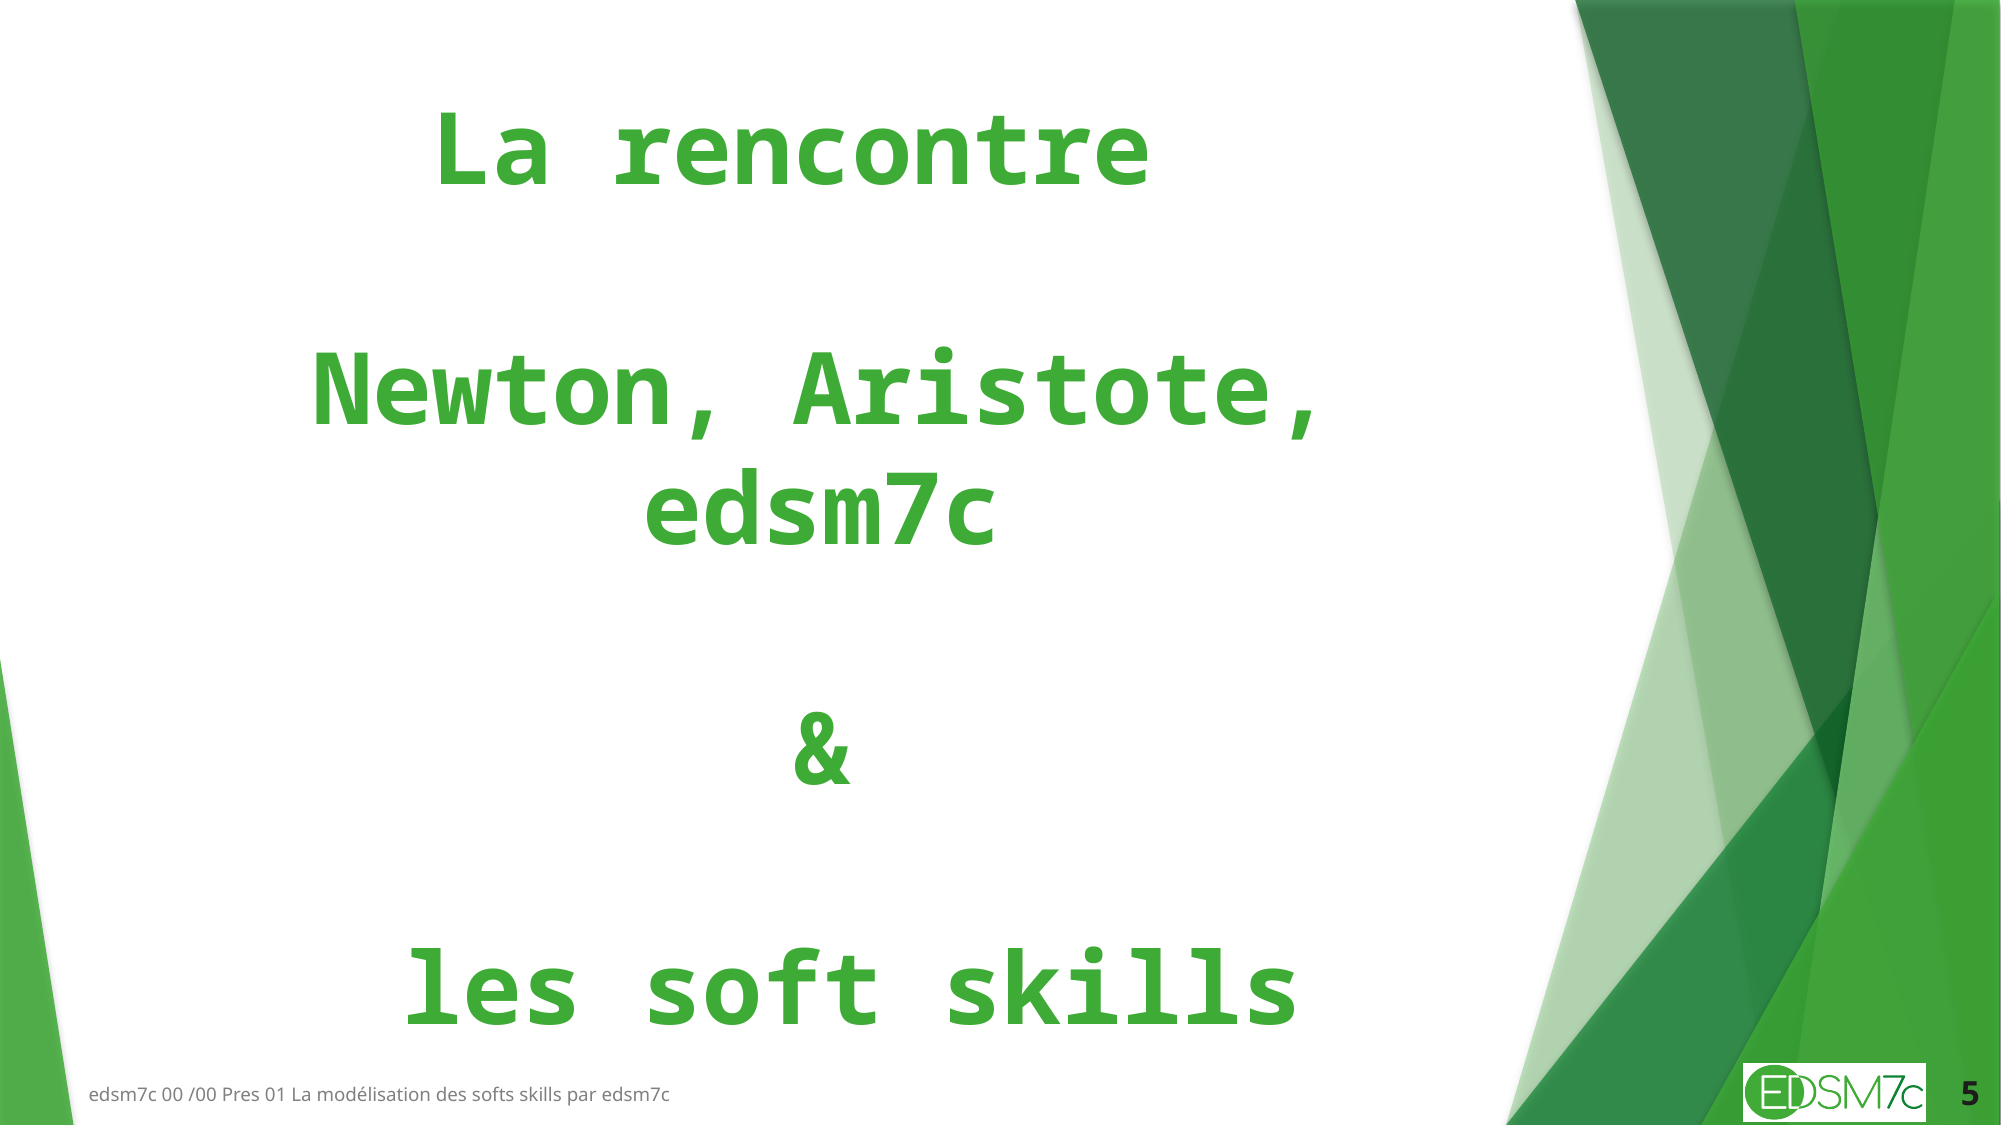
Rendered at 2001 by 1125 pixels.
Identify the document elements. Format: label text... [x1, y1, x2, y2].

picture [1742, 1061, 1927, 1123]
footer edsm7c 00 /00 Pres 01 La modélisation des softs skills par edsm7c [73, 1065, 1107, 1125]
text_box La rencontre Newton, Aristote, edsm7c & les soft skills [134, 77, 1511, 1052]
text_box 5 [1931, 1070, 1995, 1120]
